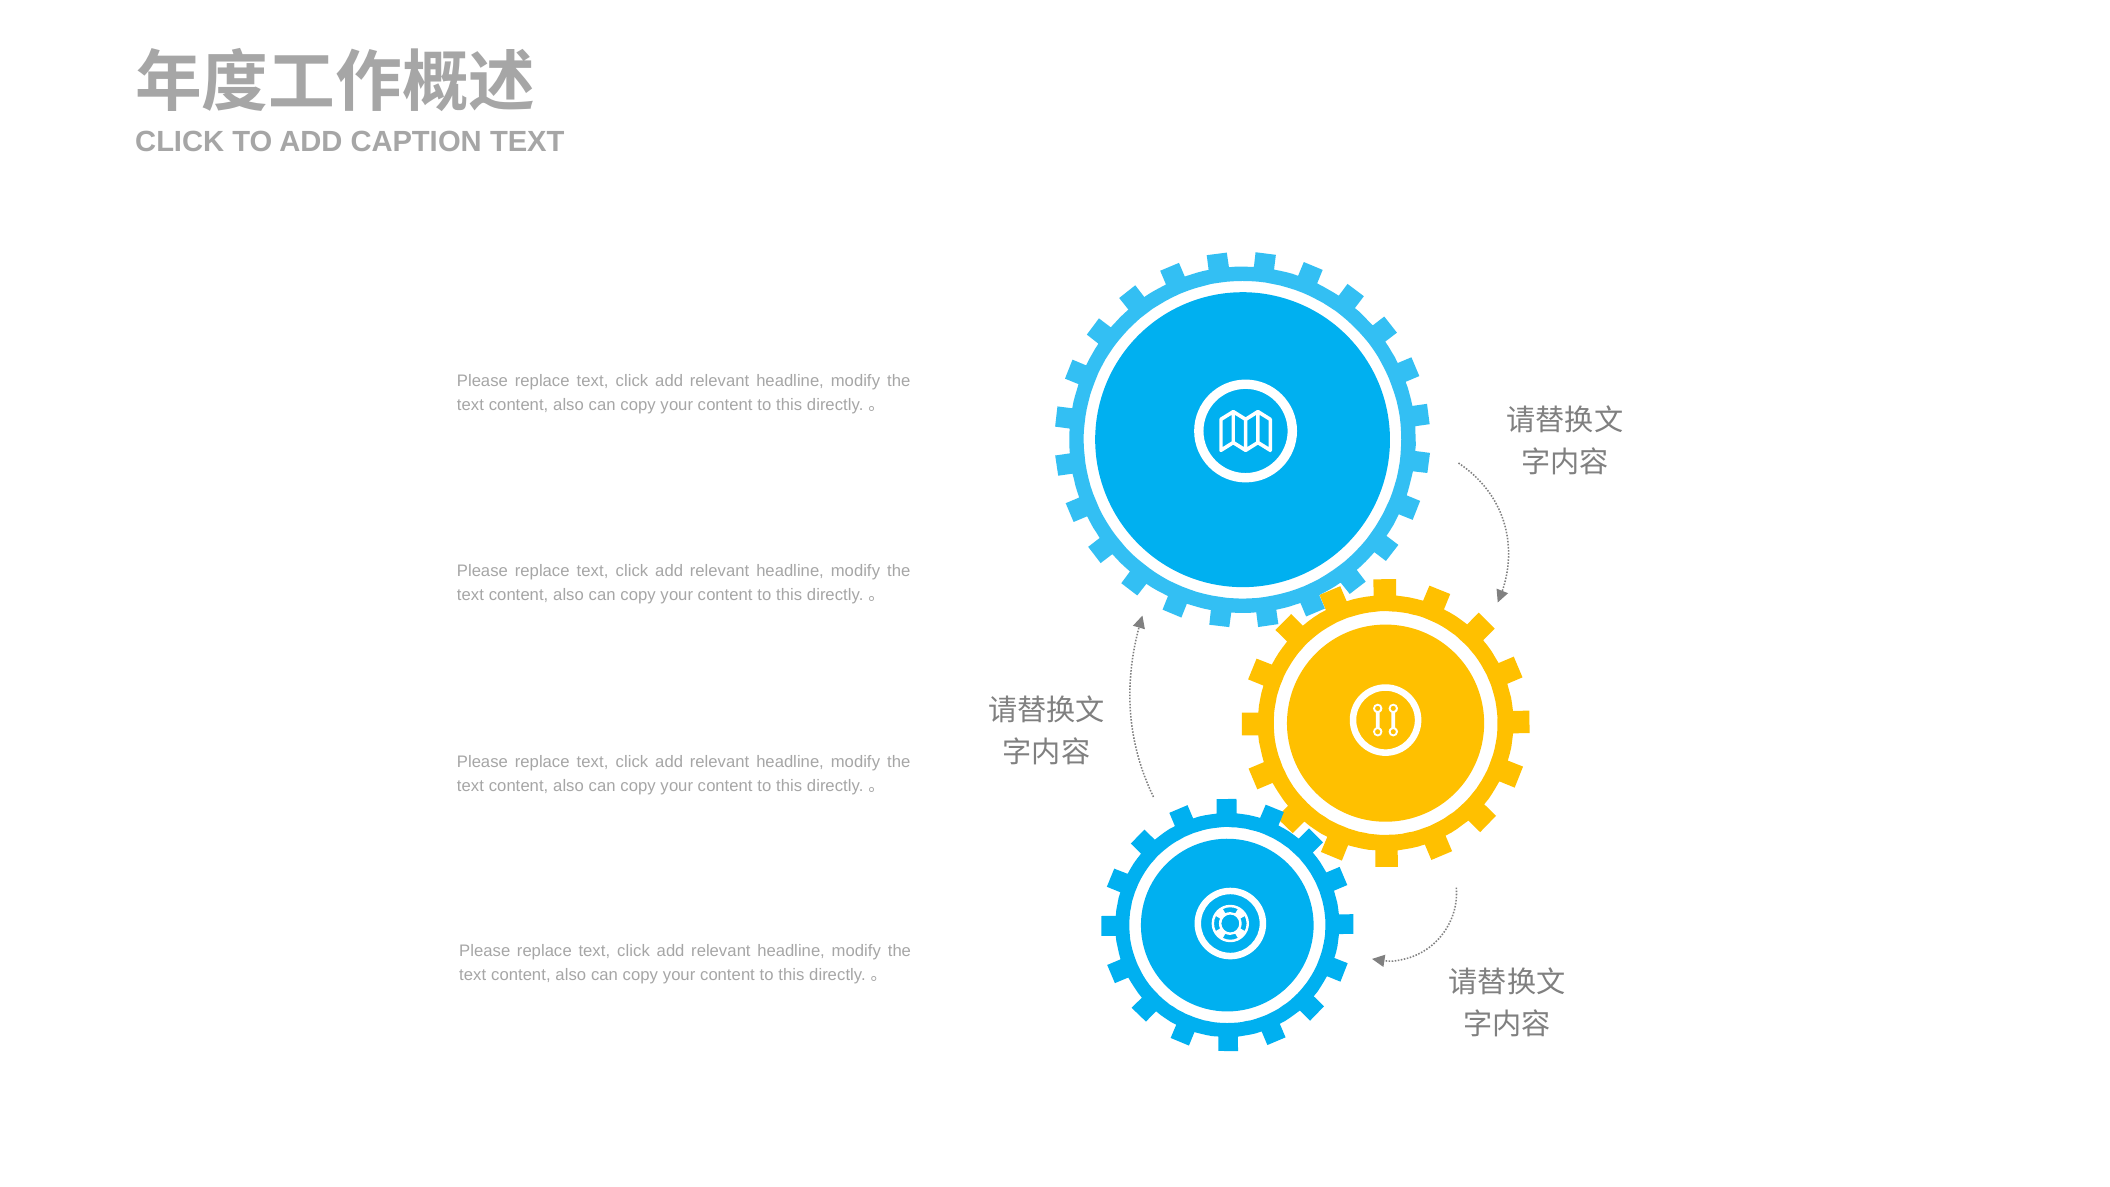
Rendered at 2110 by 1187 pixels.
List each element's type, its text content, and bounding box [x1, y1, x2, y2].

text_box 请替换文字内容 [1425, 947, 1589, 1032]
text_box CLICK TO ADD CAPTION TEXT [135, 122, 596, 158]
text_box Please replace text, click add relevant headline, modify the text content, also can copy your content to this directly.。 [439, 737, 896, 827]
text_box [896, 368, 1669, 902]
text_box 年度工作概述 [135, 38, 596, 119]
text_box Please replace text, click add relevant headline, modify the text content, also can copy your content to this directly.。 [439, 547, 896, 636]
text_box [1194, 887, 1267, 960]
text_box Please replace text, click add relevant headline, modify the text content, also can copy your content to this directly.。 [439, 357, 929, 446]
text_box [1194, 379, 1298, 483]
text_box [1349, 684, 1422, 756]
text_box Please replace text, click add relevant headline, modify the text content, also can copy your content to this directly.。 [444, 928, 939, 991]
